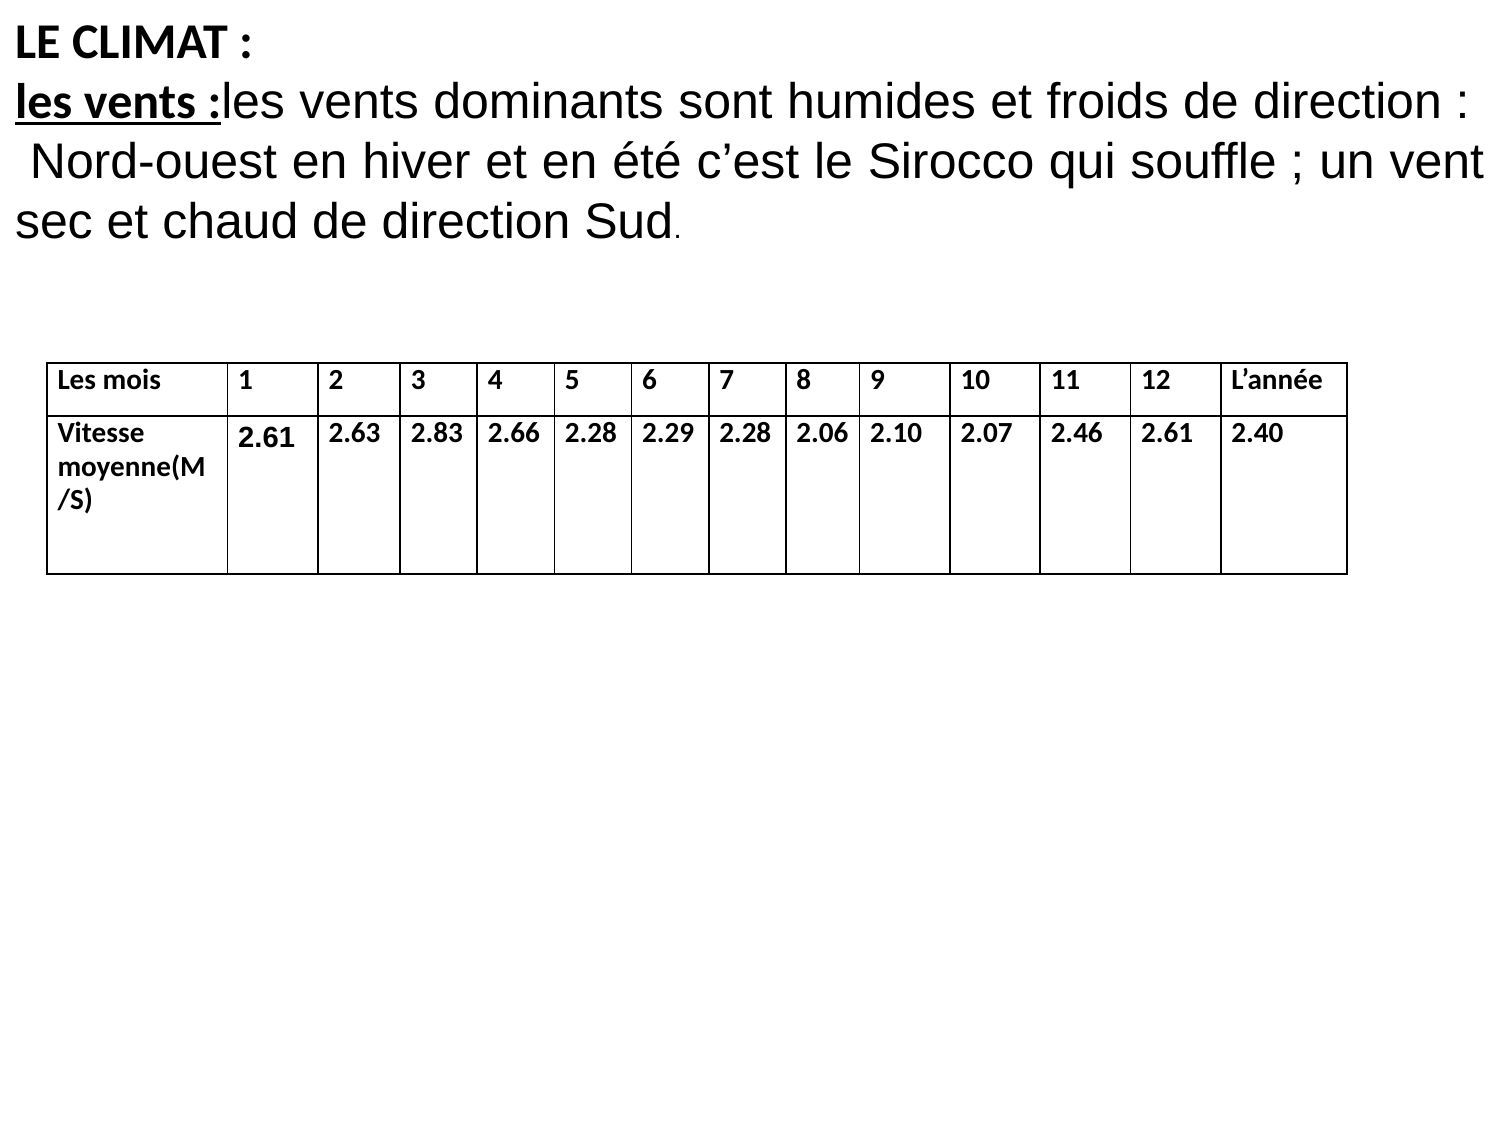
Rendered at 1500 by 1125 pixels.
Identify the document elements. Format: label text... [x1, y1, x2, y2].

table_cell 2.83 [401, 417, 476, 573]
table_cell Vitesse moyenne(M/S) [48, 417, 227, 573]
table_header Les mois [48, 364, 227, 415]
table_header L’année [1222, 364, 1346, 415]
text_box LE CLIMAT : les vents :les vents dominants sont humides et froids de direction : Nord-ouest en hiver et en été c’est le Sirocco qui souffle ; un vent sec et chaud de direction Sud. [0, 75, 1500, 257]
table_cell 2.61 [1131, 417, 1220, 573]
table_cell 2.40 [1222, 417, 1346, 573]
table_header 5 [555, 364, 631, 415]
table_cell 2.28 [710, 417, 785, 573]
table_cell 2.66 [478, 417, 554, 573]
table_header 3 [401, 364, 476, 415]
table_cell 2.07 [951, 417, 1039, 573]
table_header 4 [478, 364, 554, 415]
table_cell 2.61 [228, 417, 317, 573]
table_header 2 [319, 364, 399, 415]
table_cell 2.29 [632, 417, 708, 573]
table_header 10 [951, 364, 1039, 415]
table_cell 2.28 [555, 417, 631, 573]
table_header 9 [860, 364, 949, 415]
table_cell 2.46 [1041, 417, 1130, 573]
text_box [0, 0, 1500, 75]
table_header 1 [228, 364, 317, 415]
table_cell 2.10 [860, 417, 949, 573]
table_header 6 [632, 364, 708, 415]
table_cell 2.63 [319, 417, 399, 573]
table_header 11 [1041, 364, 1130, 415]
table_header 7 [710, 364, 785, 415]
table_header 8 [787, 364, 859, 415]
table_cell 2.06 [787, 417, 859, 573]
table_header 12 [1131, 364, 1220, 415]
